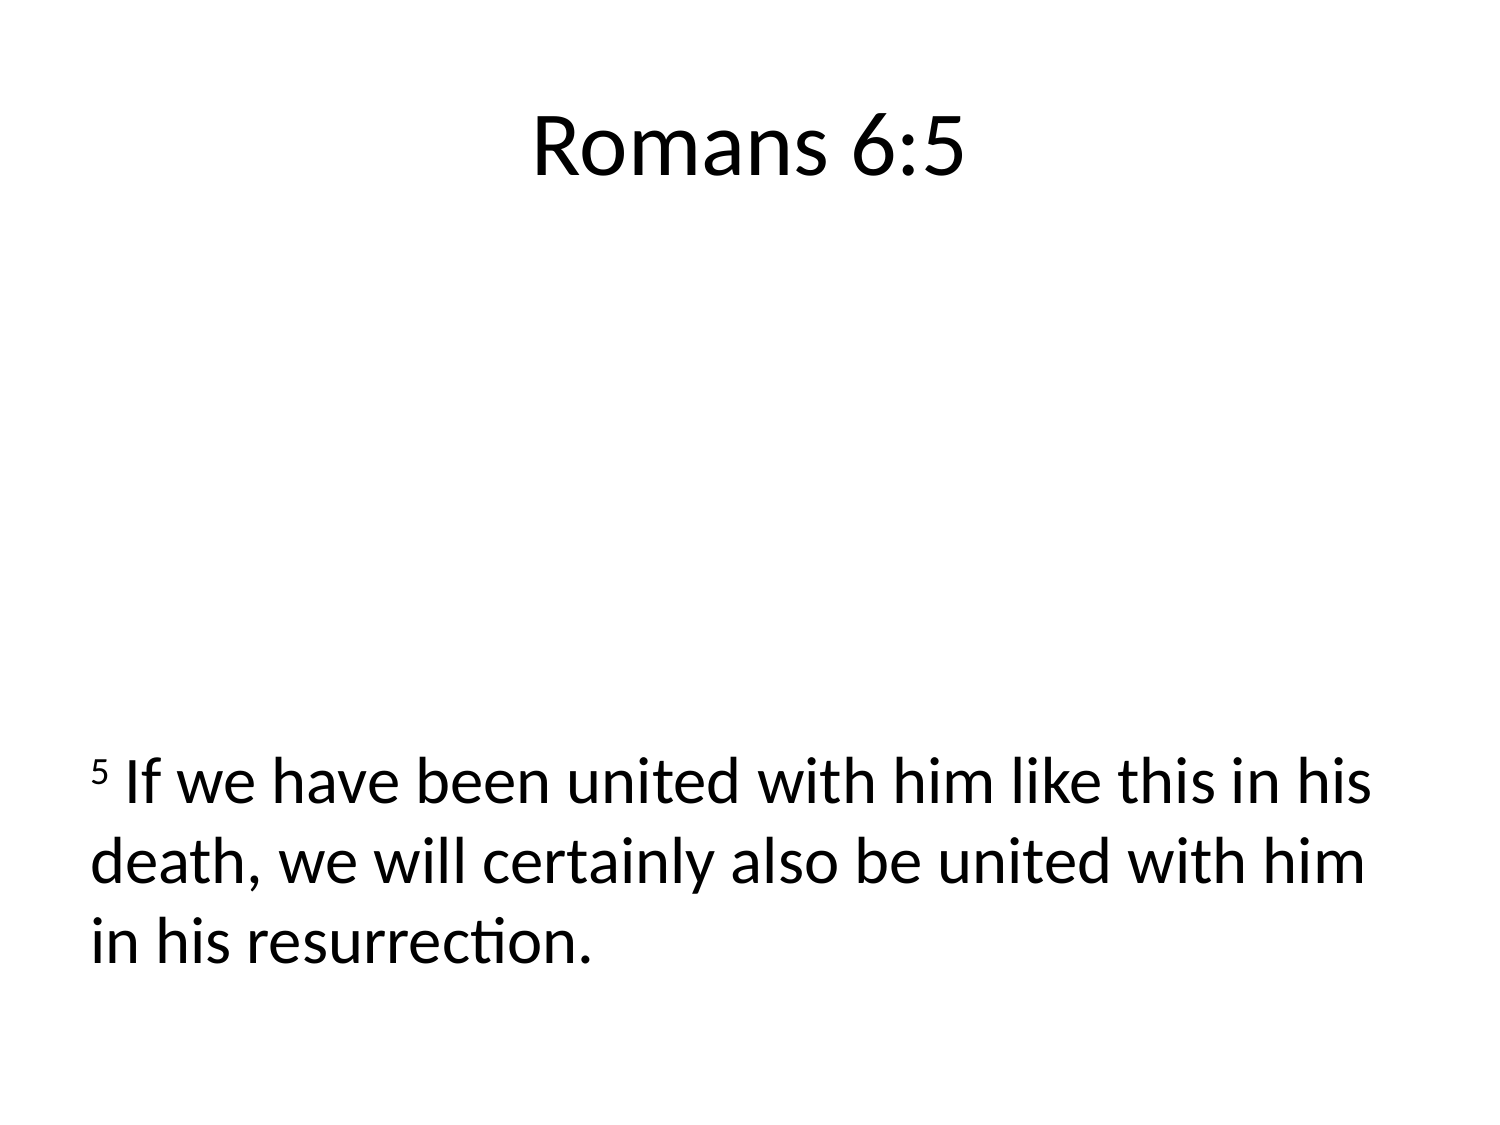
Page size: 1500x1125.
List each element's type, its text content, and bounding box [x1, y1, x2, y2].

title Romans 6:5 [75, 45, 1425, 233]
list 5 If we have been united with him like this in his death, we will certainly also be united with him in his resurrection. [75, 262, 1425, 1005]
